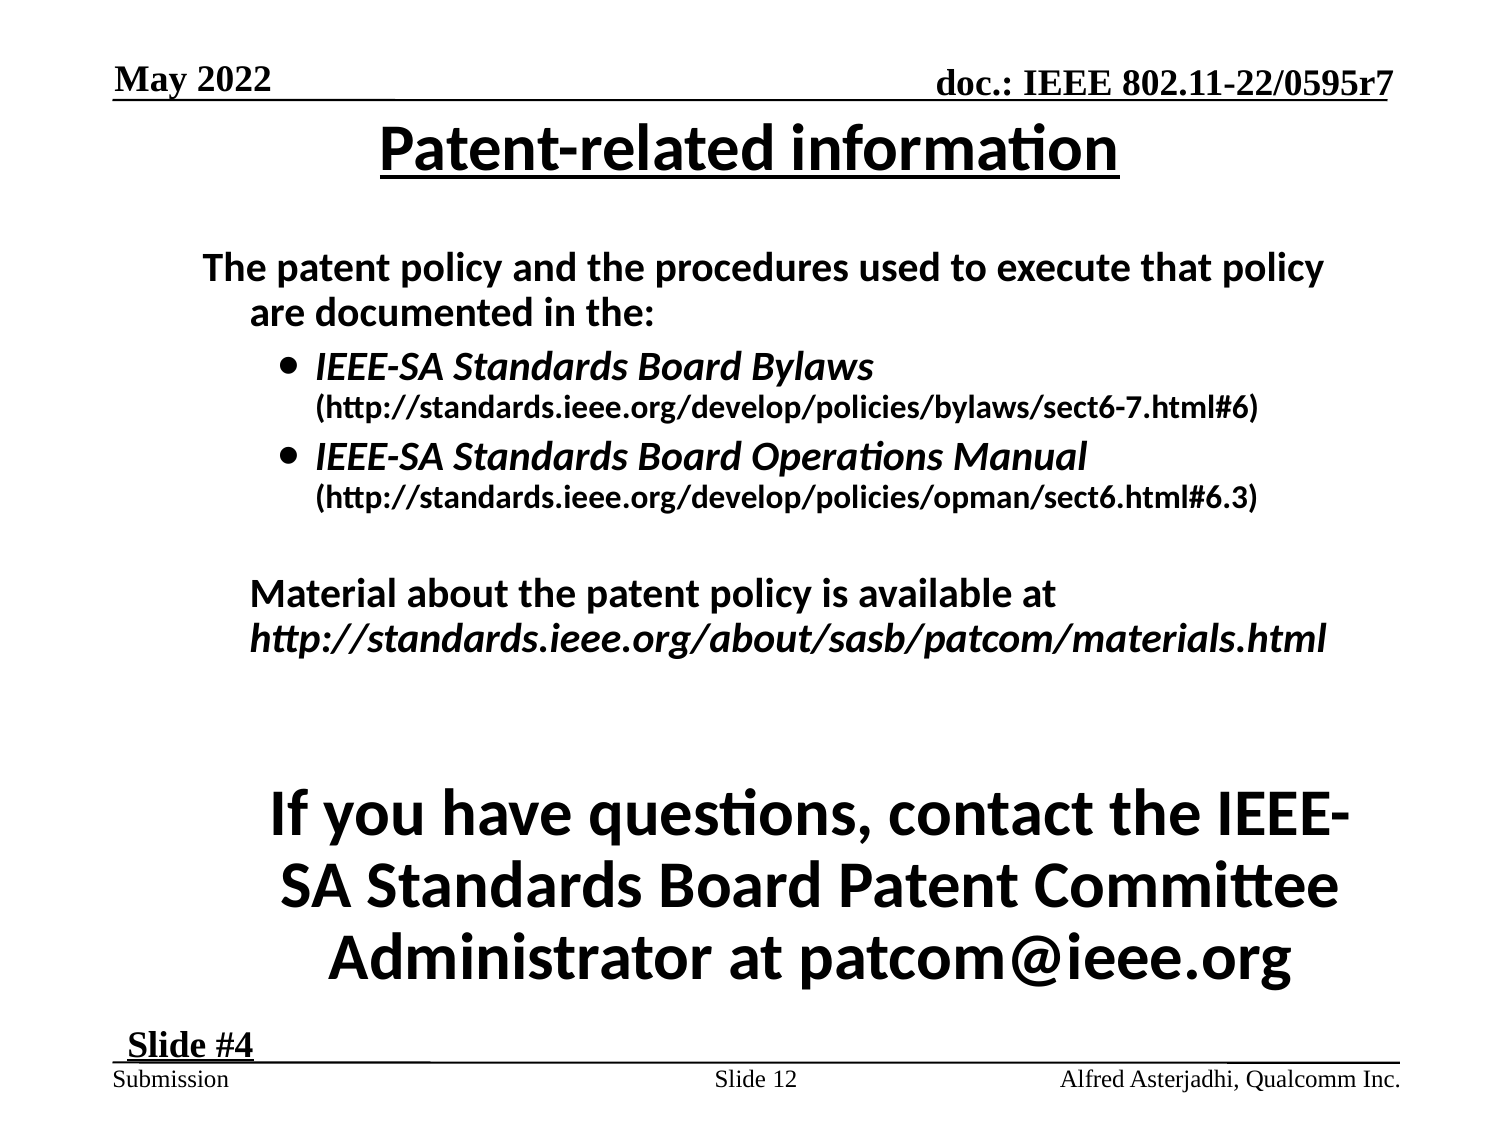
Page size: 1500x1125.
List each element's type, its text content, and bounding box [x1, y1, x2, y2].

slide_number Slide 12 [712, 1061, 800, 1123]
text_box Slide #4 [112, 1012, 269, 1073]
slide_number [114, 54, 493, 100]
footer Alfred Asterjadhi, Qualcomm Inc. [878, 1061, 1402, 1093]
title Patent-related information [112, 112, 1388, 176]
list The patent policy and the procedures used to execute that policy are documented in the: IEEE-SA Standards Board Bylaws (http://standards.ieee.org/develop/policies/bylaws/sect6-7.html#6) IEEE-SA Standards Board Operations Manual (http://standards.ieee.org/develop/policies/opman/sect6.html#6.3) Material about the patent policy is available at http://standards.ieee.org/about/sasb/patcom/materials.html If you have questions, contact the IEEE-SA Standards Board Patent Committee Administrator at patcom@ieee.org [112, 237, 1388, 913]
